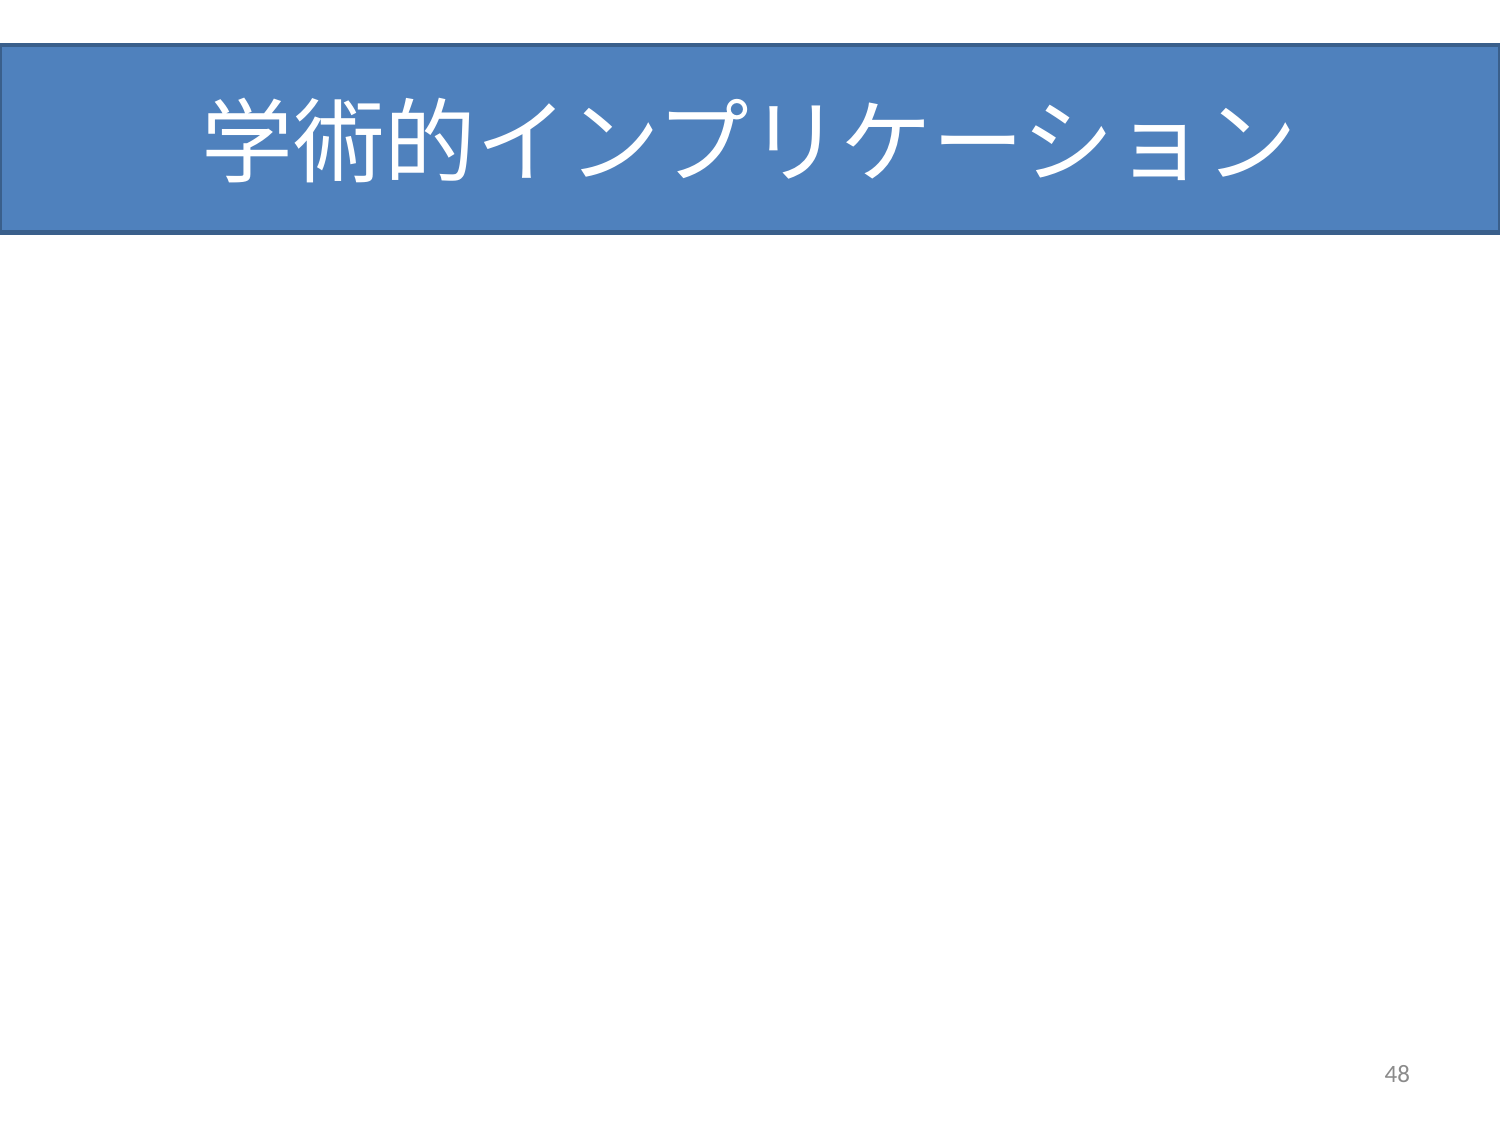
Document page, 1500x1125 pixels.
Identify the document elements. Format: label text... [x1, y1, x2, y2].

title 学術的インプリケーション [0, 43, 1500, 235]
slide_number 48 [1074, 1042, 1425, 1103]
